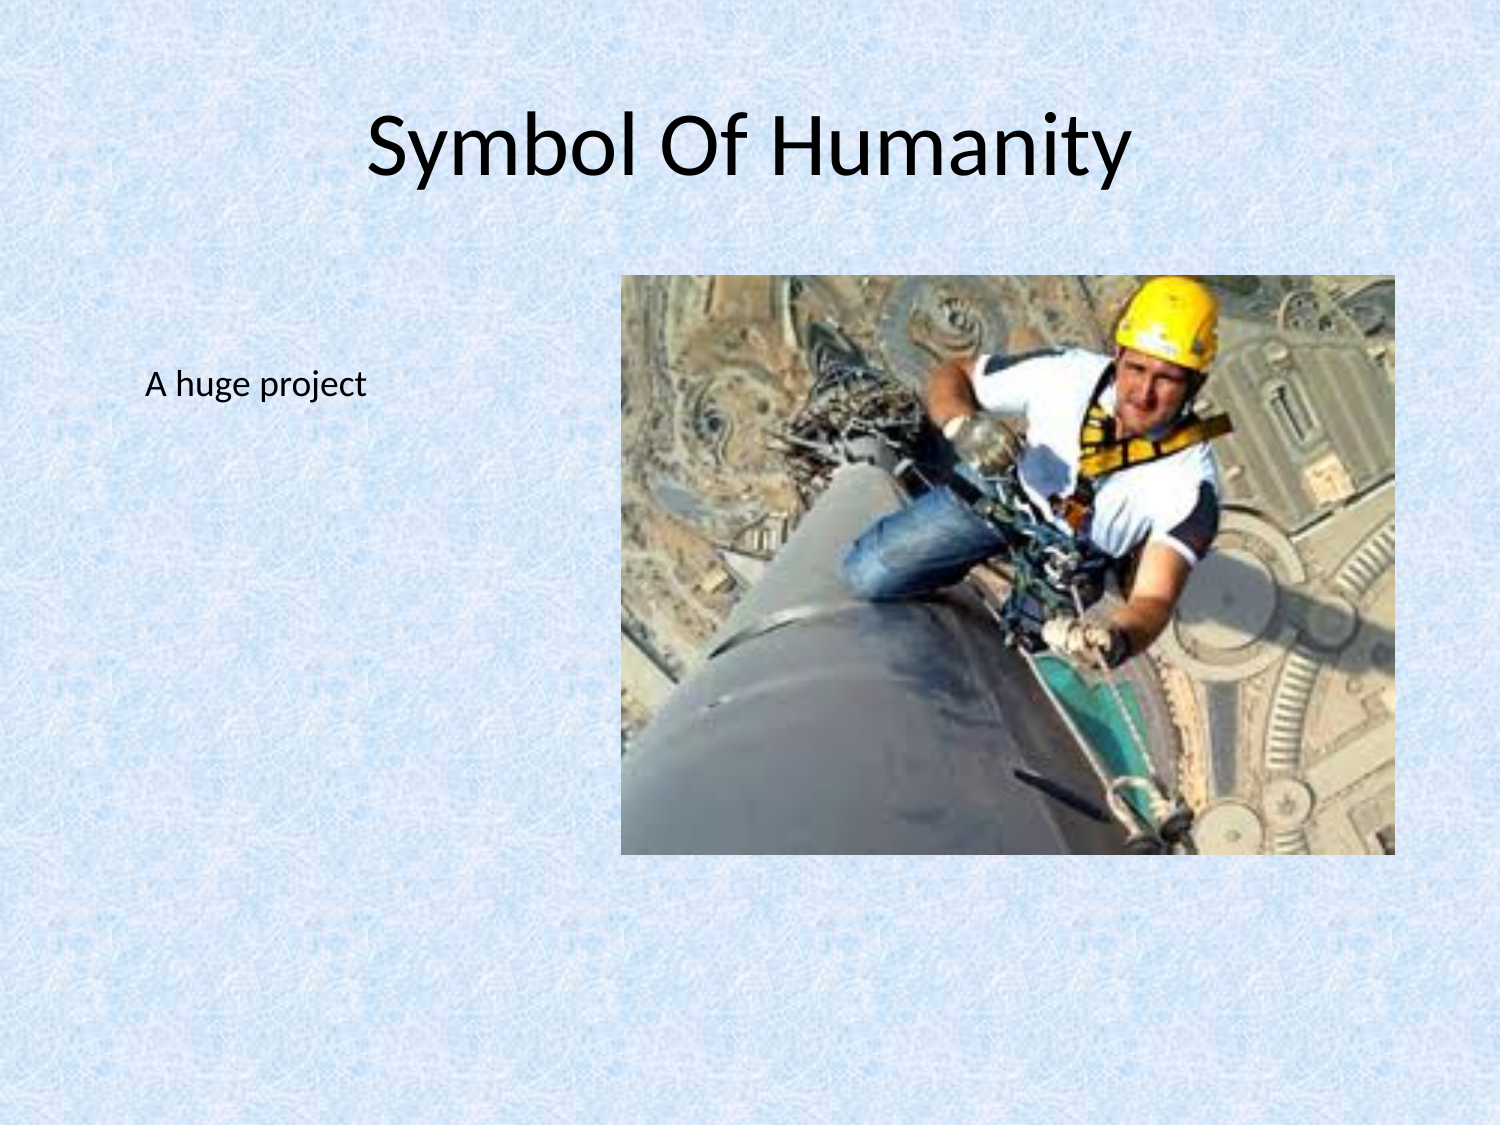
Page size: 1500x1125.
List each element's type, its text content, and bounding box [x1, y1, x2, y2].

text_box A huge project [130, 351, 383, 412]
title Symbol Of Humanity [75, 45, 1425, 233]
picture [0, 0, 1500, 1125]
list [620, 275, 1395, 855]
